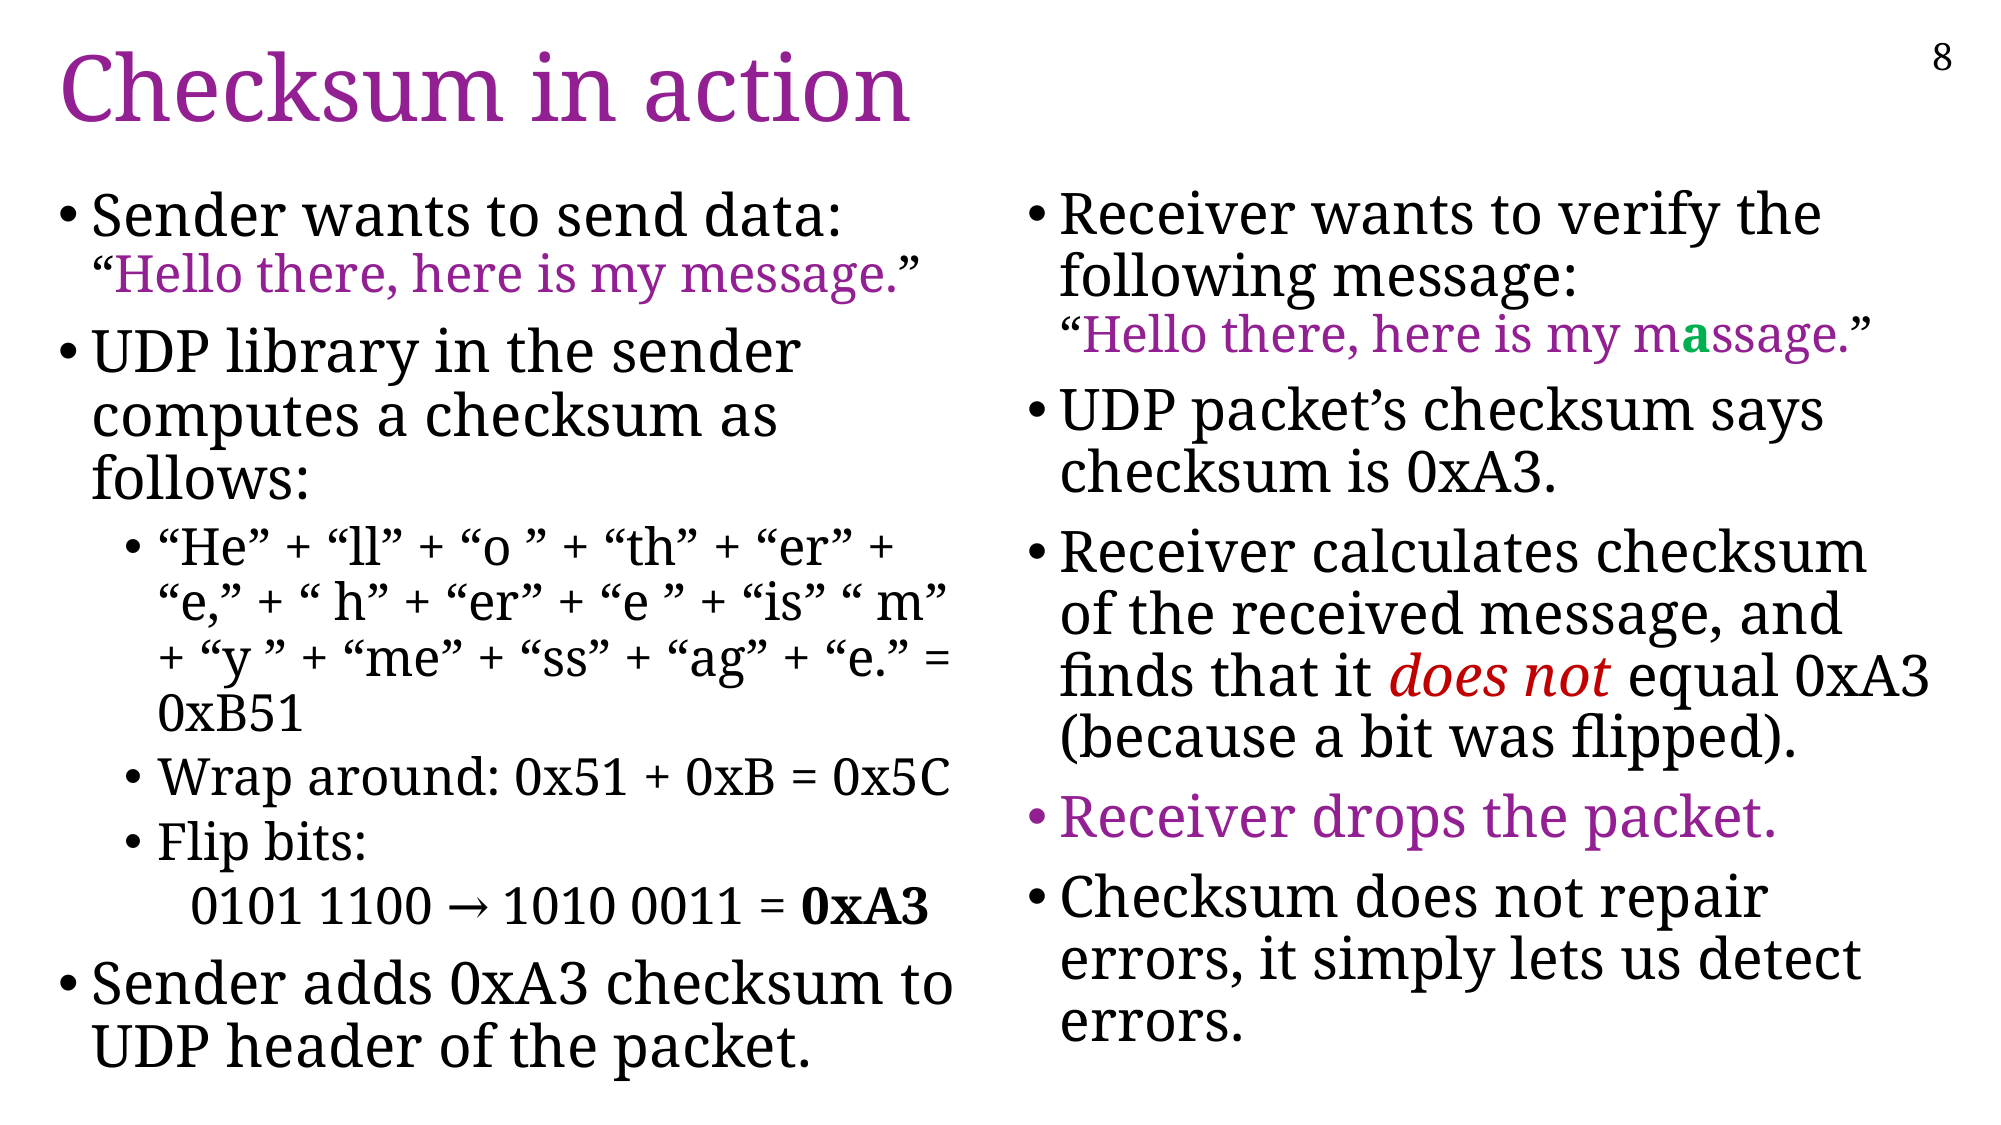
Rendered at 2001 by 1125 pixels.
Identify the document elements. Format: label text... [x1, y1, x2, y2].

list Sender wants to send data: “Hello there, here is my message.” UDP library in the sender computes a checksum as follows: “He” + “ll” + “o ” + “th” + “er” + “e,” + “ h” + “er” + “e ” + “is” “ m” + “y ” + “me” + “ss” + “ag” + “e.” = 0xB51 Wrap around: 0x51 + 0xB = 0x5C Flip bits: 0101 1100 → 1010 0011 = 0xA3 Sender adds 0xA3 checksum to UDP header of the packet. [43, 177, 988, 1101]
list Receiver wants to verify the following message: “Hello there, here is my massage.” UDP packet’s checksum says checksum is 0xA3. Receiver calculates checksum of the received message, and finds that it does not equal 0xA3 (because a bit was flipped). Receiver drops the packet. Checksum does not repair errors, it simply lets us detect errors. [1012, 177, 1953, 1101]
title Checksum in action [43, 25, 1953, 158]
